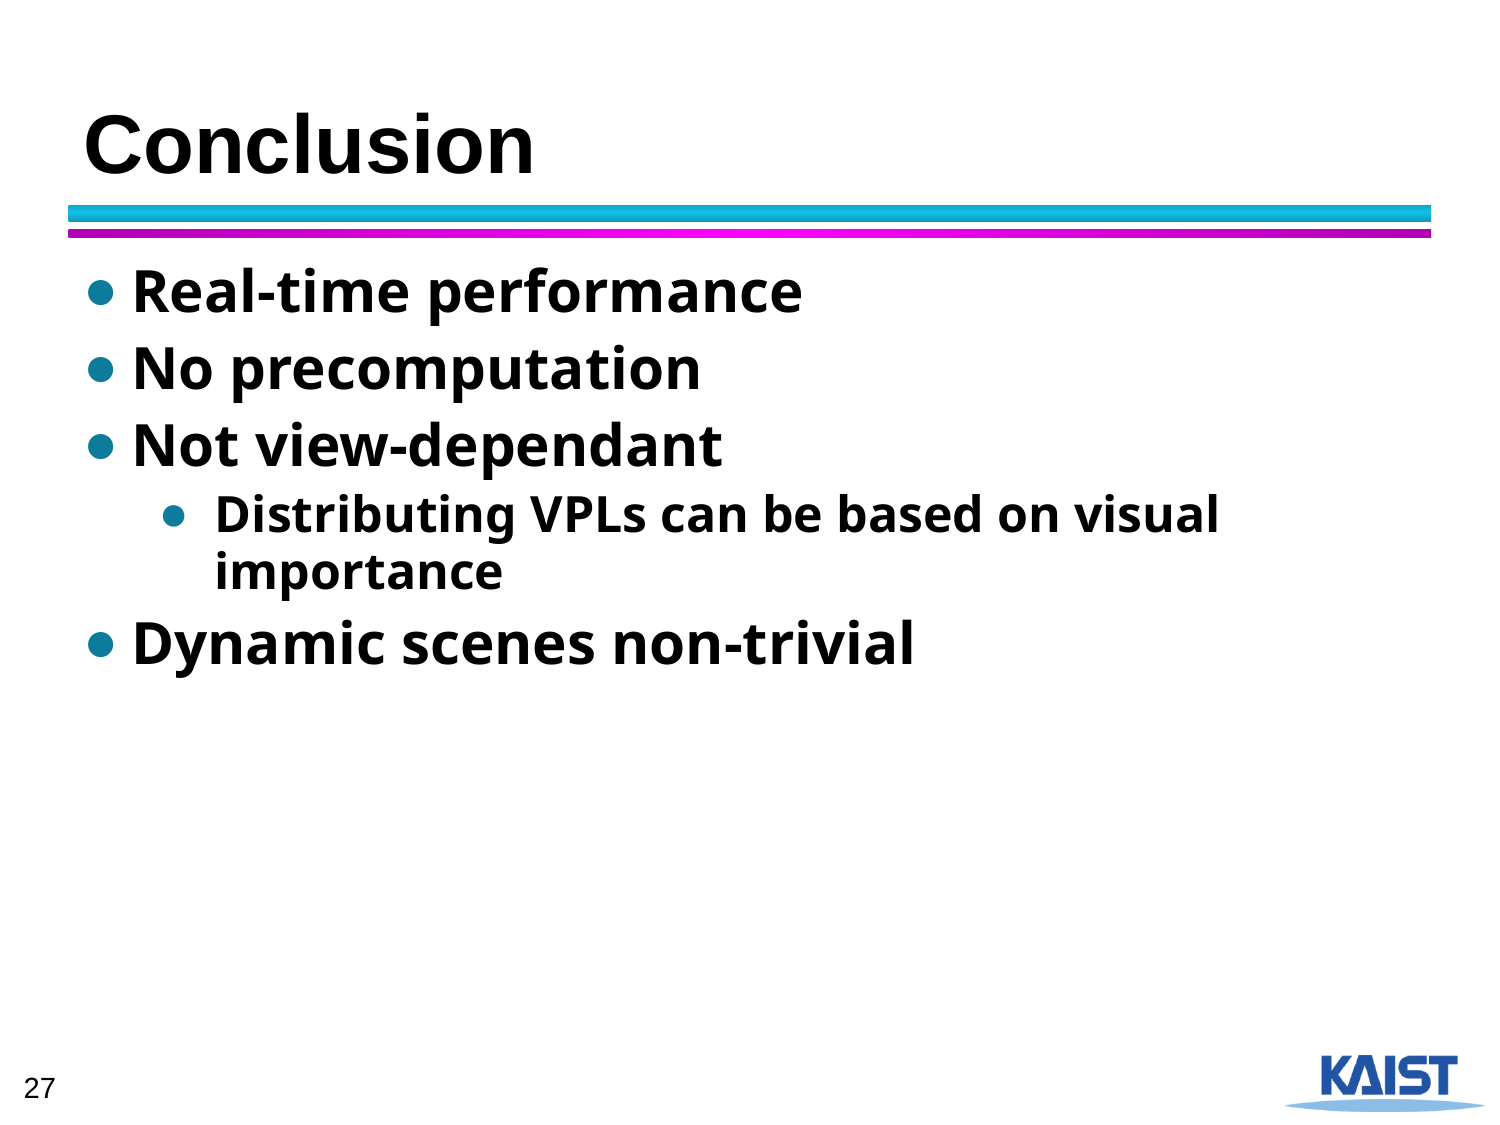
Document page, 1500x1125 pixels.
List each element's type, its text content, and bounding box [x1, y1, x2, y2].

title Conclusion [68, 48, 1428, 199]
picture [1284, 1055, 1485, 1112]
list Real-time performance No precomputation Not view-dependant Distributing VPLs can be based on visual importance Dynamic scenes non-trivial [68, 259, 1434, 1093]
